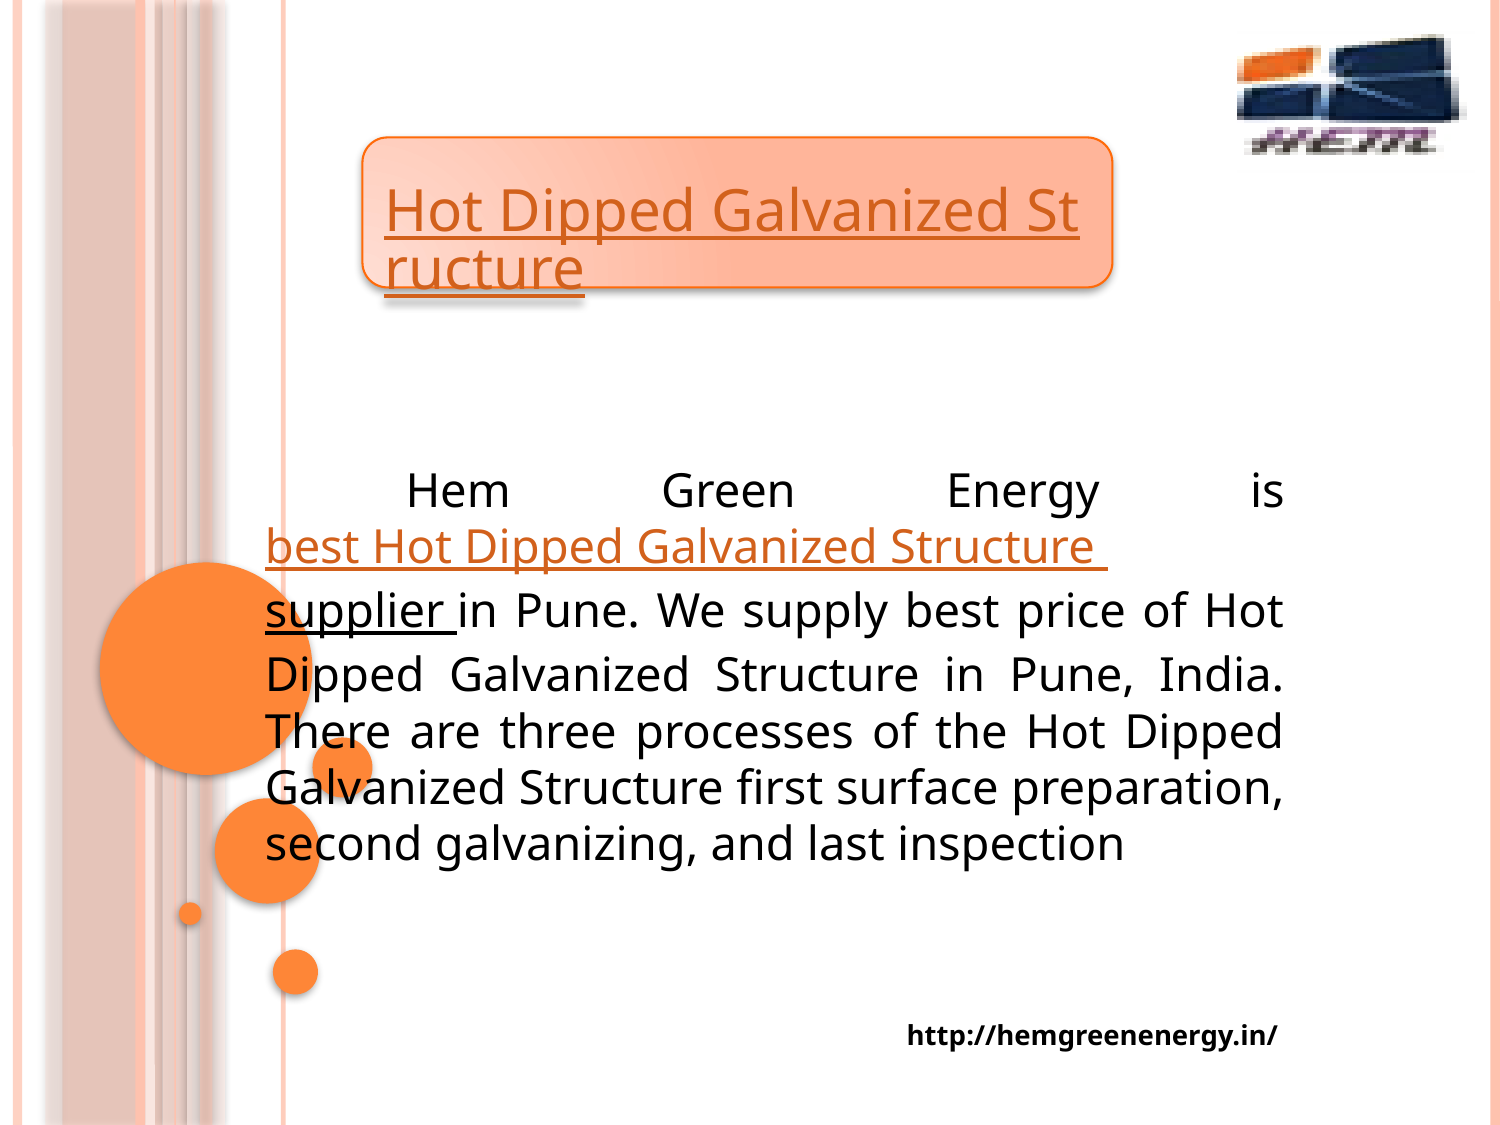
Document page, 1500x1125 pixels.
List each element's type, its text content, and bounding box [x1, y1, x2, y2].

picture [1236, 24, 1476, 188]
subtitle Hem Green Energy is best Hot Dipped Galvanized Structure supplier in Pune. We supply best price of Hot Dipped Galvanized Structure in Pune, India. There are three processes of the Hot Dipped Galvanized Structure first surface preparation, second galvanizing, and last inspection http://hemgreenenergy.in/ [249, 75, 1300, 1075]
text_box Hot Dipped Galvanized Structure [361, 136, 1114, 289]
